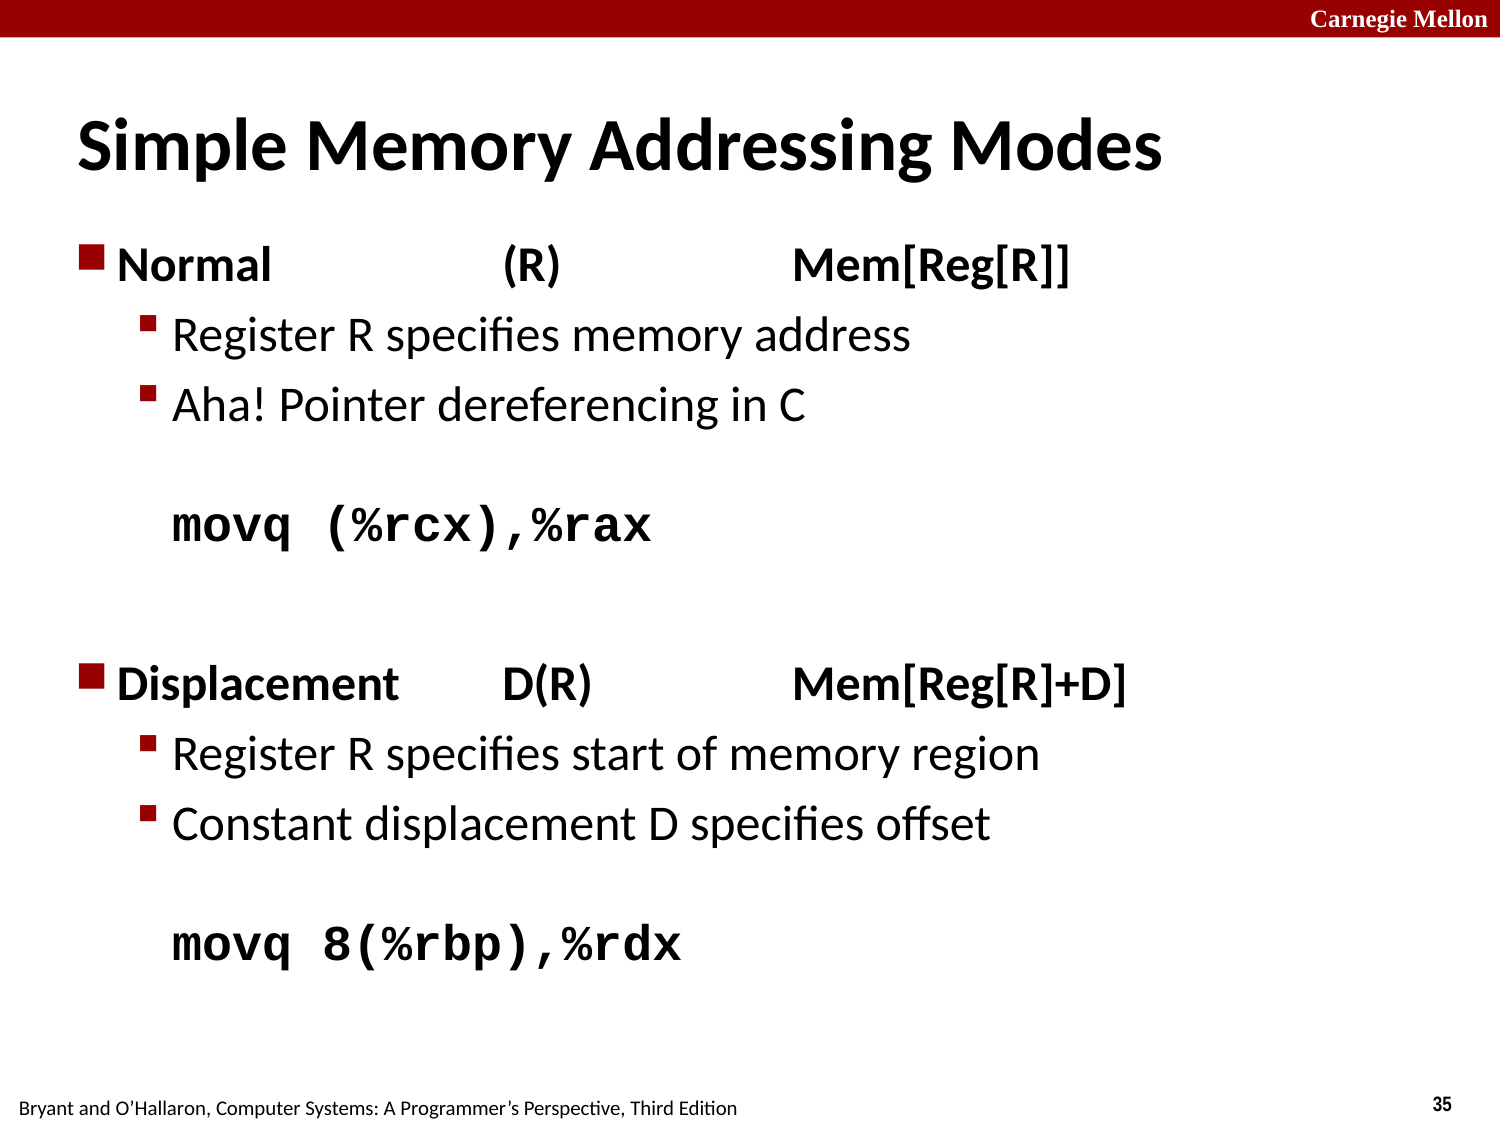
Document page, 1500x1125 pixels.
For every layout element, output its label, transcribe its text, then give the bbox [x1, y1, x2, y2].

title Simple Memory Addressing Modes [62, 93, 1217, 188]
list Normal (R) Mem[Reg[R]] Register R specifies memory address Aha! Pointer dereferencing in C movq (%rcx),%rax Displacement D(R) Mem[Reg[R]+D] Register R specifies start of memory region Constant displacement D specifies offset movq 8(%rbp),%rdx [64, 223, 1361, 1040]
